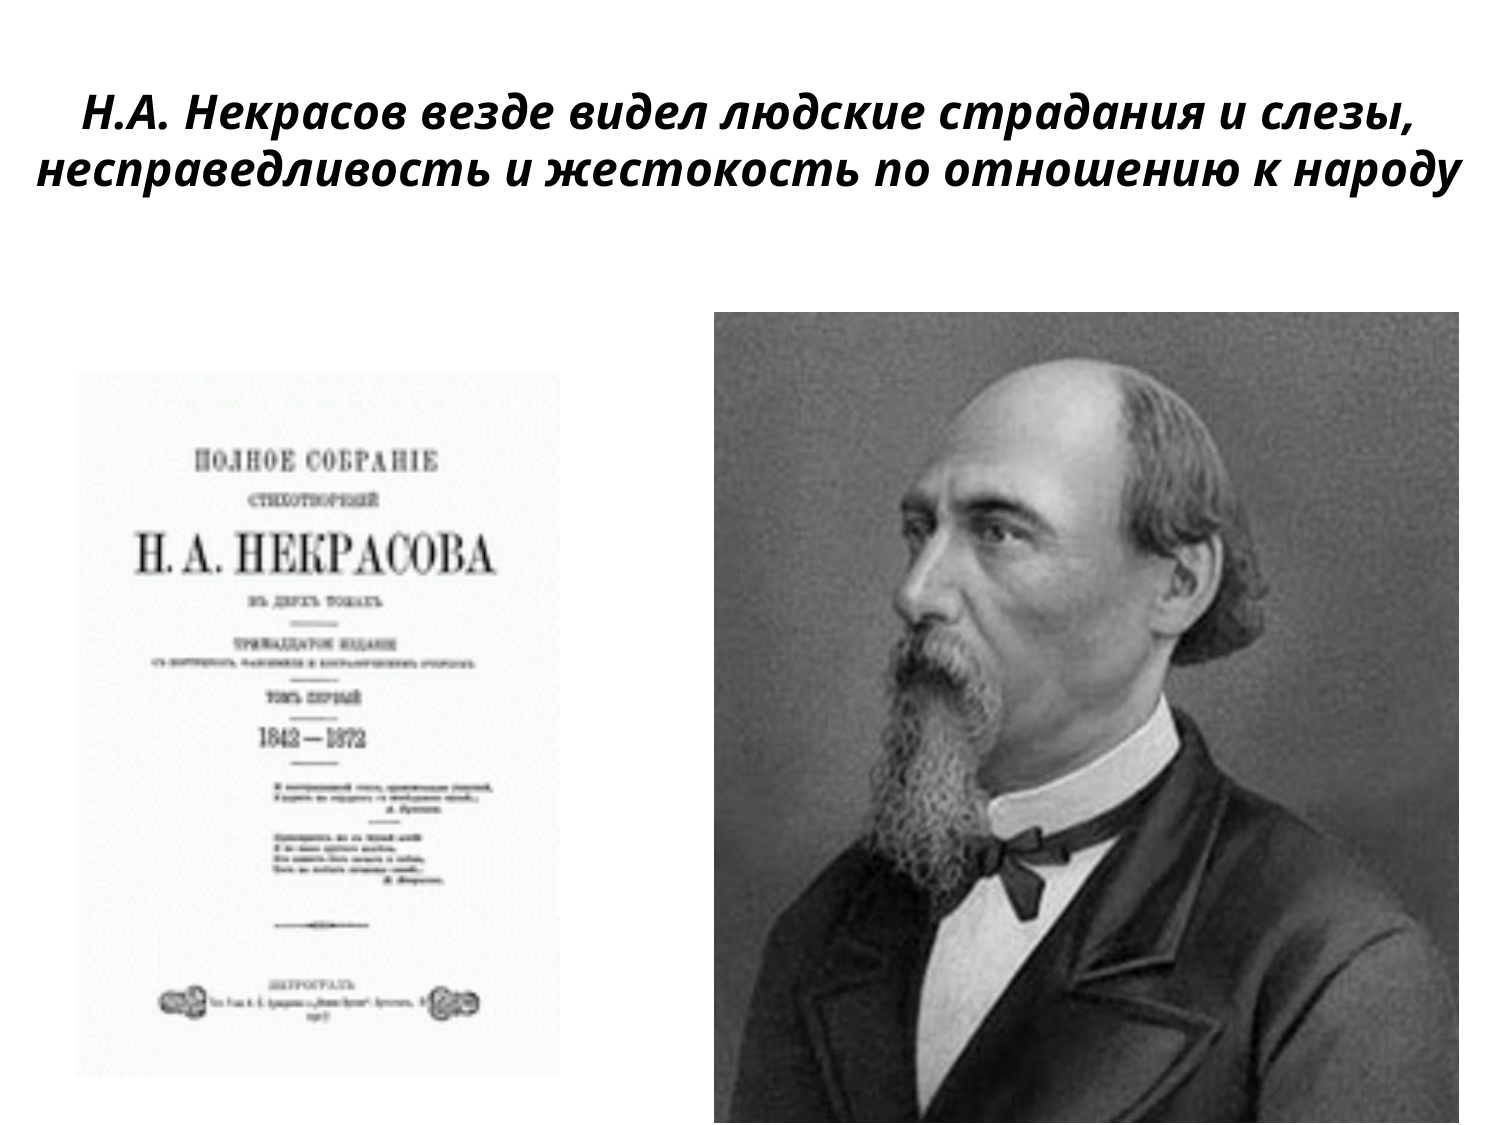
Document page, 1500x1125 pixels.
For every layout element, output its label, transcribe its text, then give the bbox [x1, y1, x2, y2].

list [76, 373, 560, 1078]
title Н.А. Некрасов везде видел людские страдания и слезы, несправедливость и жестокость по отношению к народу [0, 45, 1500, 233]
picture [714, 312, 1460, 1123]
